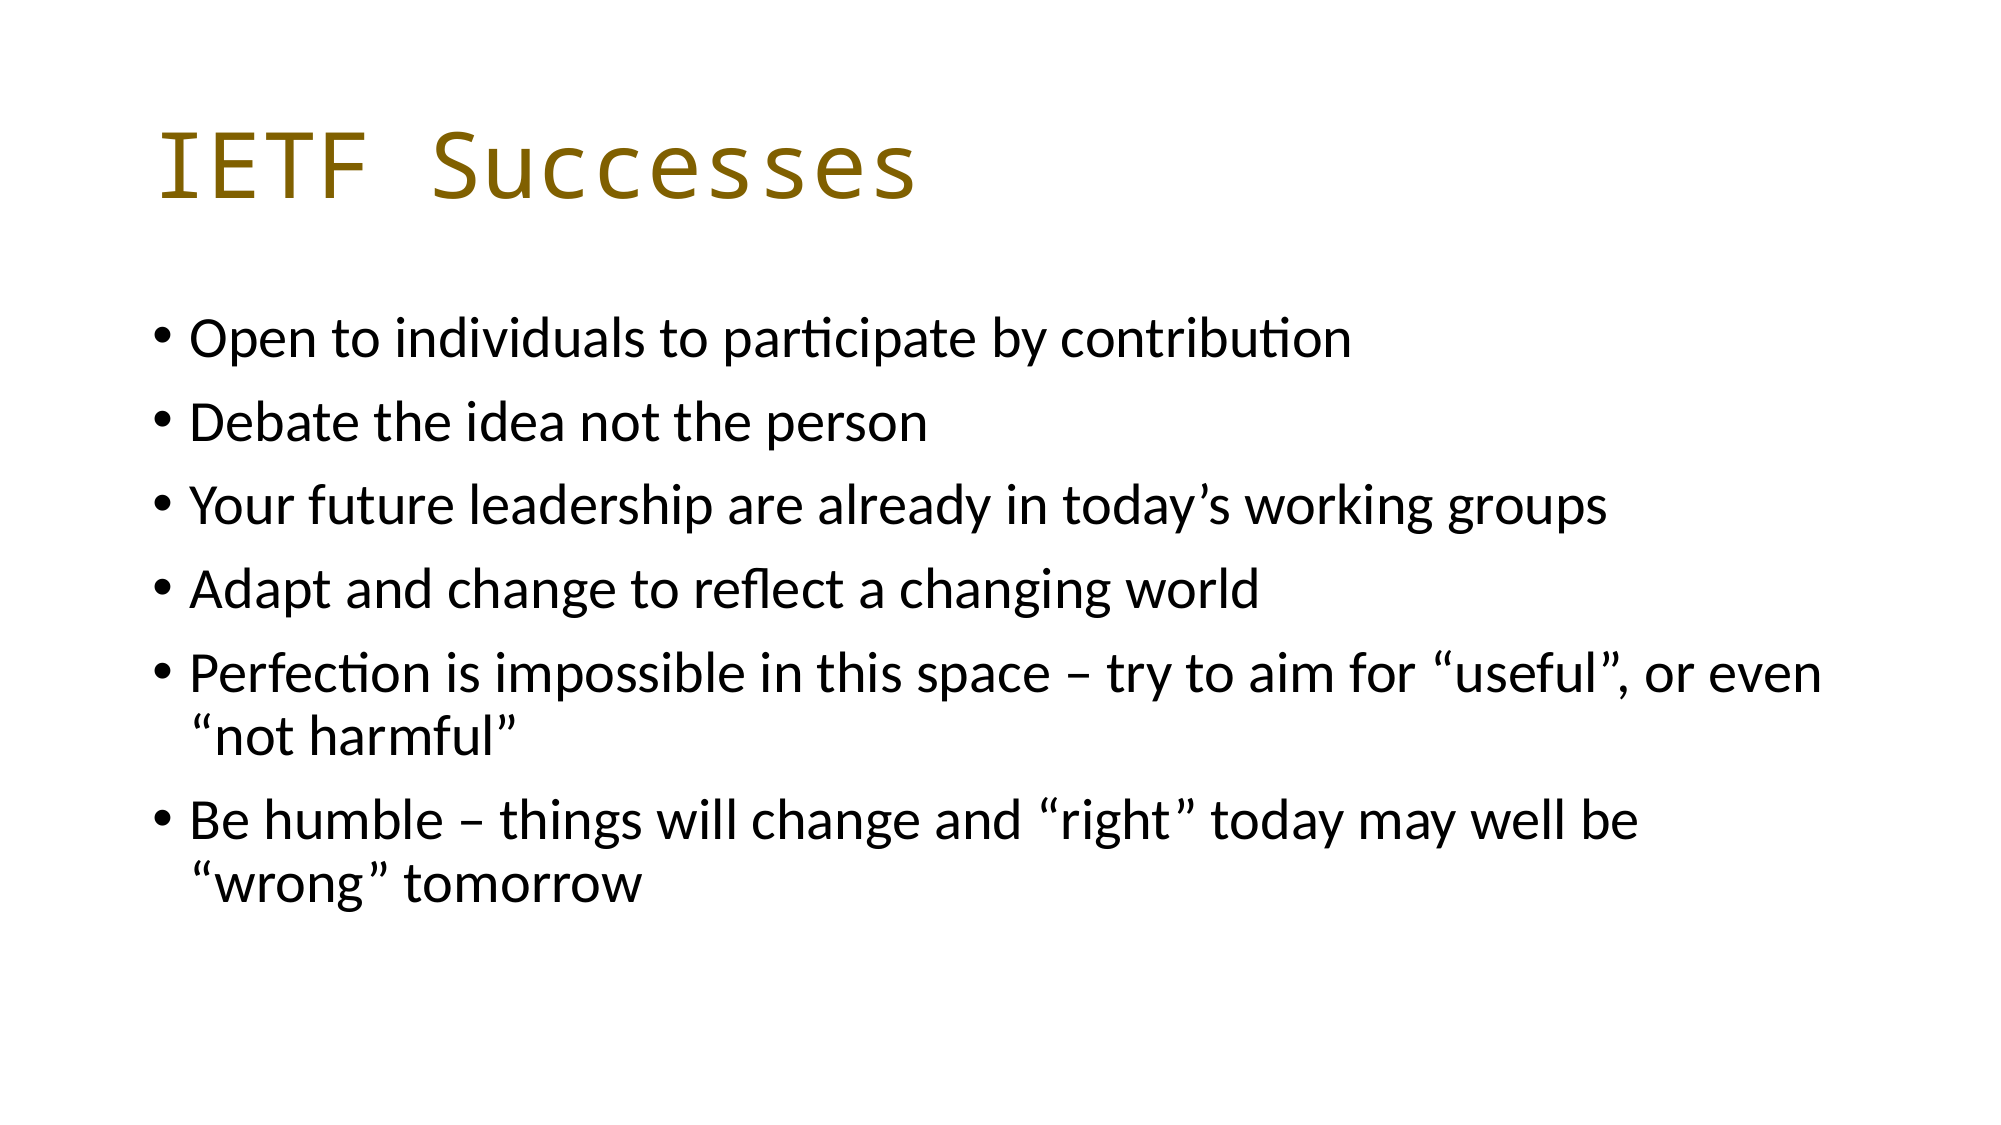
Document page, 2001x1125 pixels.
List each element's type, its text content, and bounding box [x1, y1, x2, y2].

list Open to individuals to participate by contribution Debate the idea not the person Your future leadership are already in today’s working groups Adapt and change to reflect a changing world Perfection is impossible in this space – try to aim for “useful”, or even “not harmful” Be humble – things will change and “right” today may well be “wrong” tomorrow [137, 299, 1863, 1014]
title IETF Successes [137, 59, 1863, 278]
